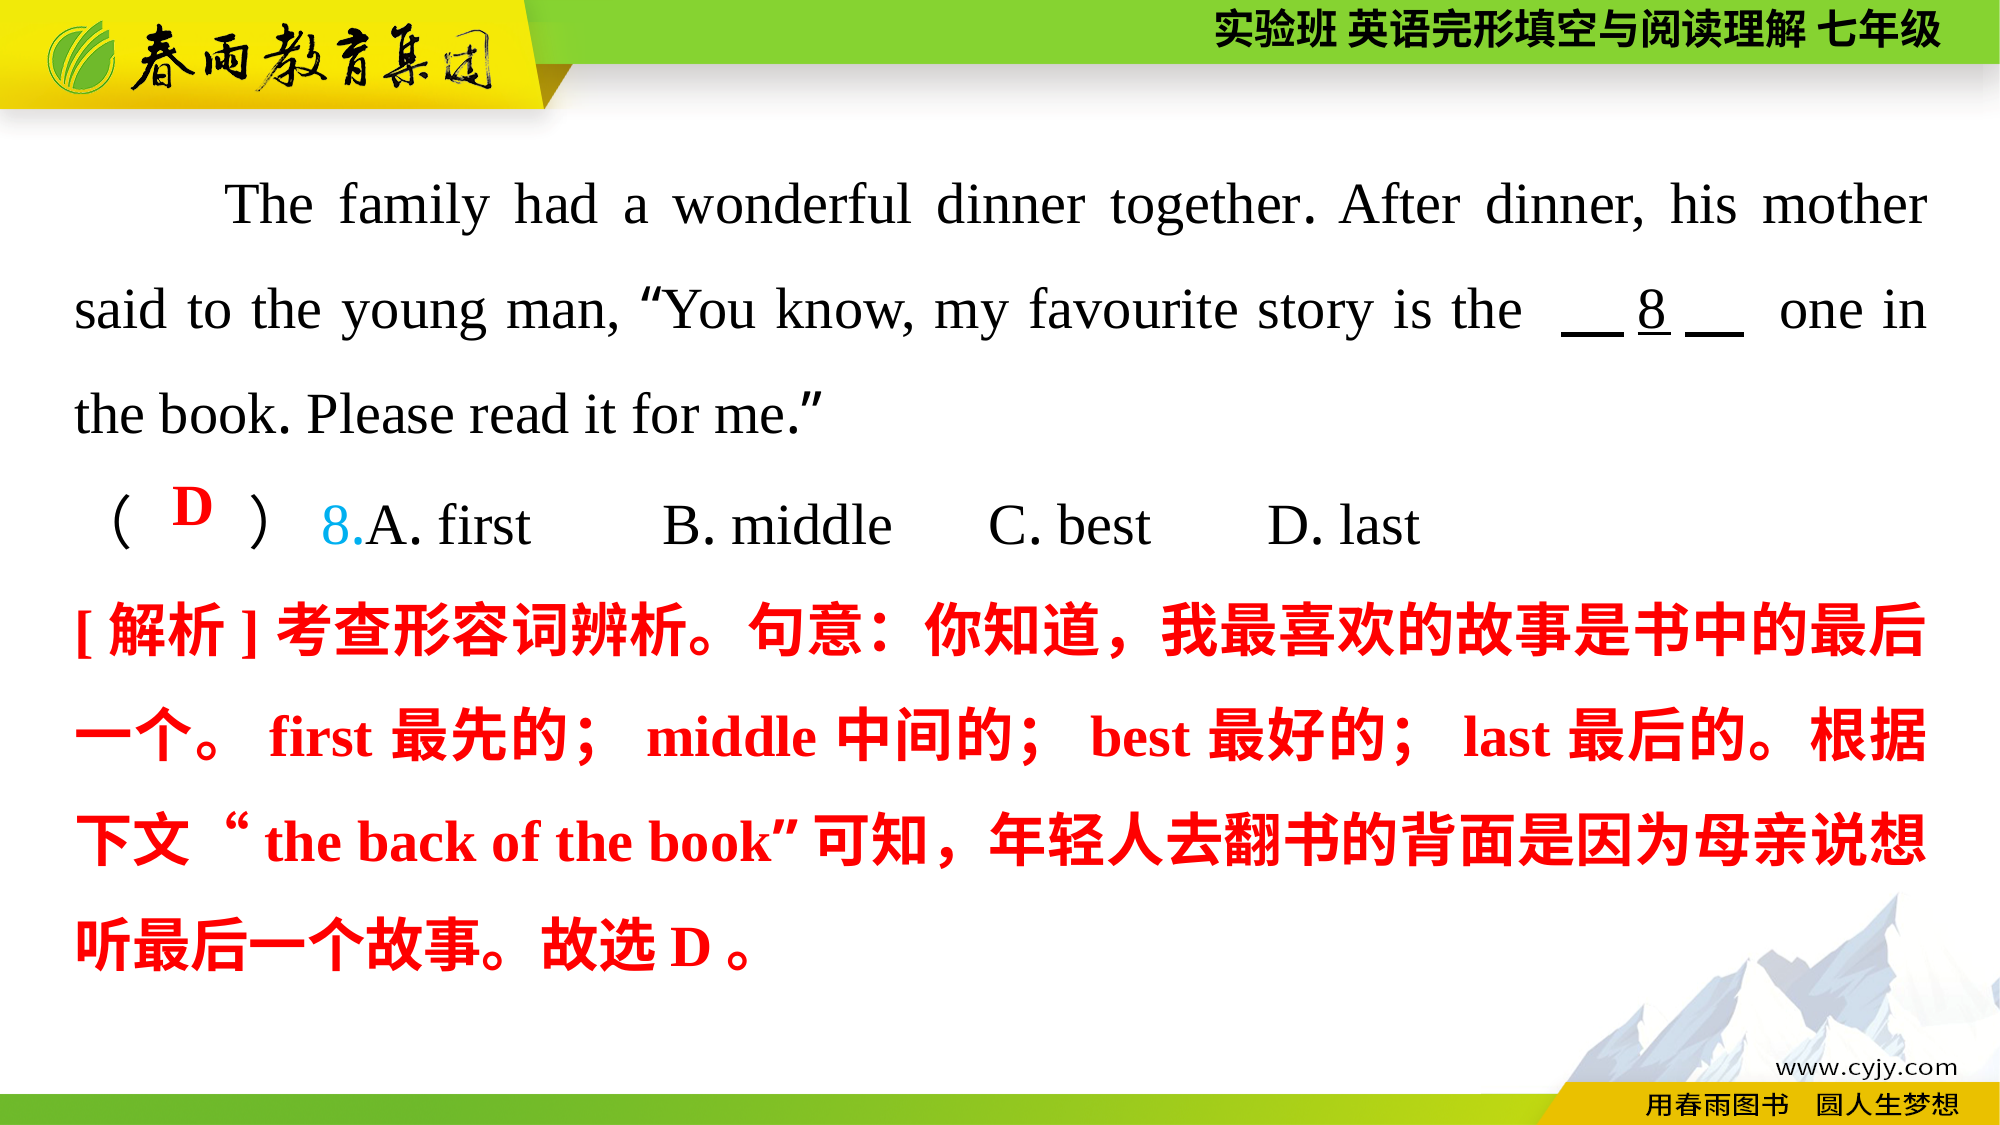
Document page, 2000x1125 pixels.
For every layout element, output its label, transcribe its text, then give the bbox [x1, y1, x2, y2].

list The family had a wonderful dinner together. After dinner, his mother said to the young man, “You know, my favourite story is the 8 one in the book. Please read it for me.” [59, 122, 1944, 443]
text_box D [157, 459, 230, 545]
text_box [解析]考查形容词辨析。句意：你知道，我最喜欢的故事是书中的最后一个。first最先的；middle中间的；best最好的；last最后的。根据下文“the back of the book”可知，年轻人去翻书的背面是因为母亲说想听最后一个故事。故选D。 [59, 550, 1944, 986]
text_box （ ）8.A. first B. middle C. best D. last [59, 443, 1944, 550]
picture [0, 0, 2000, 1125]
